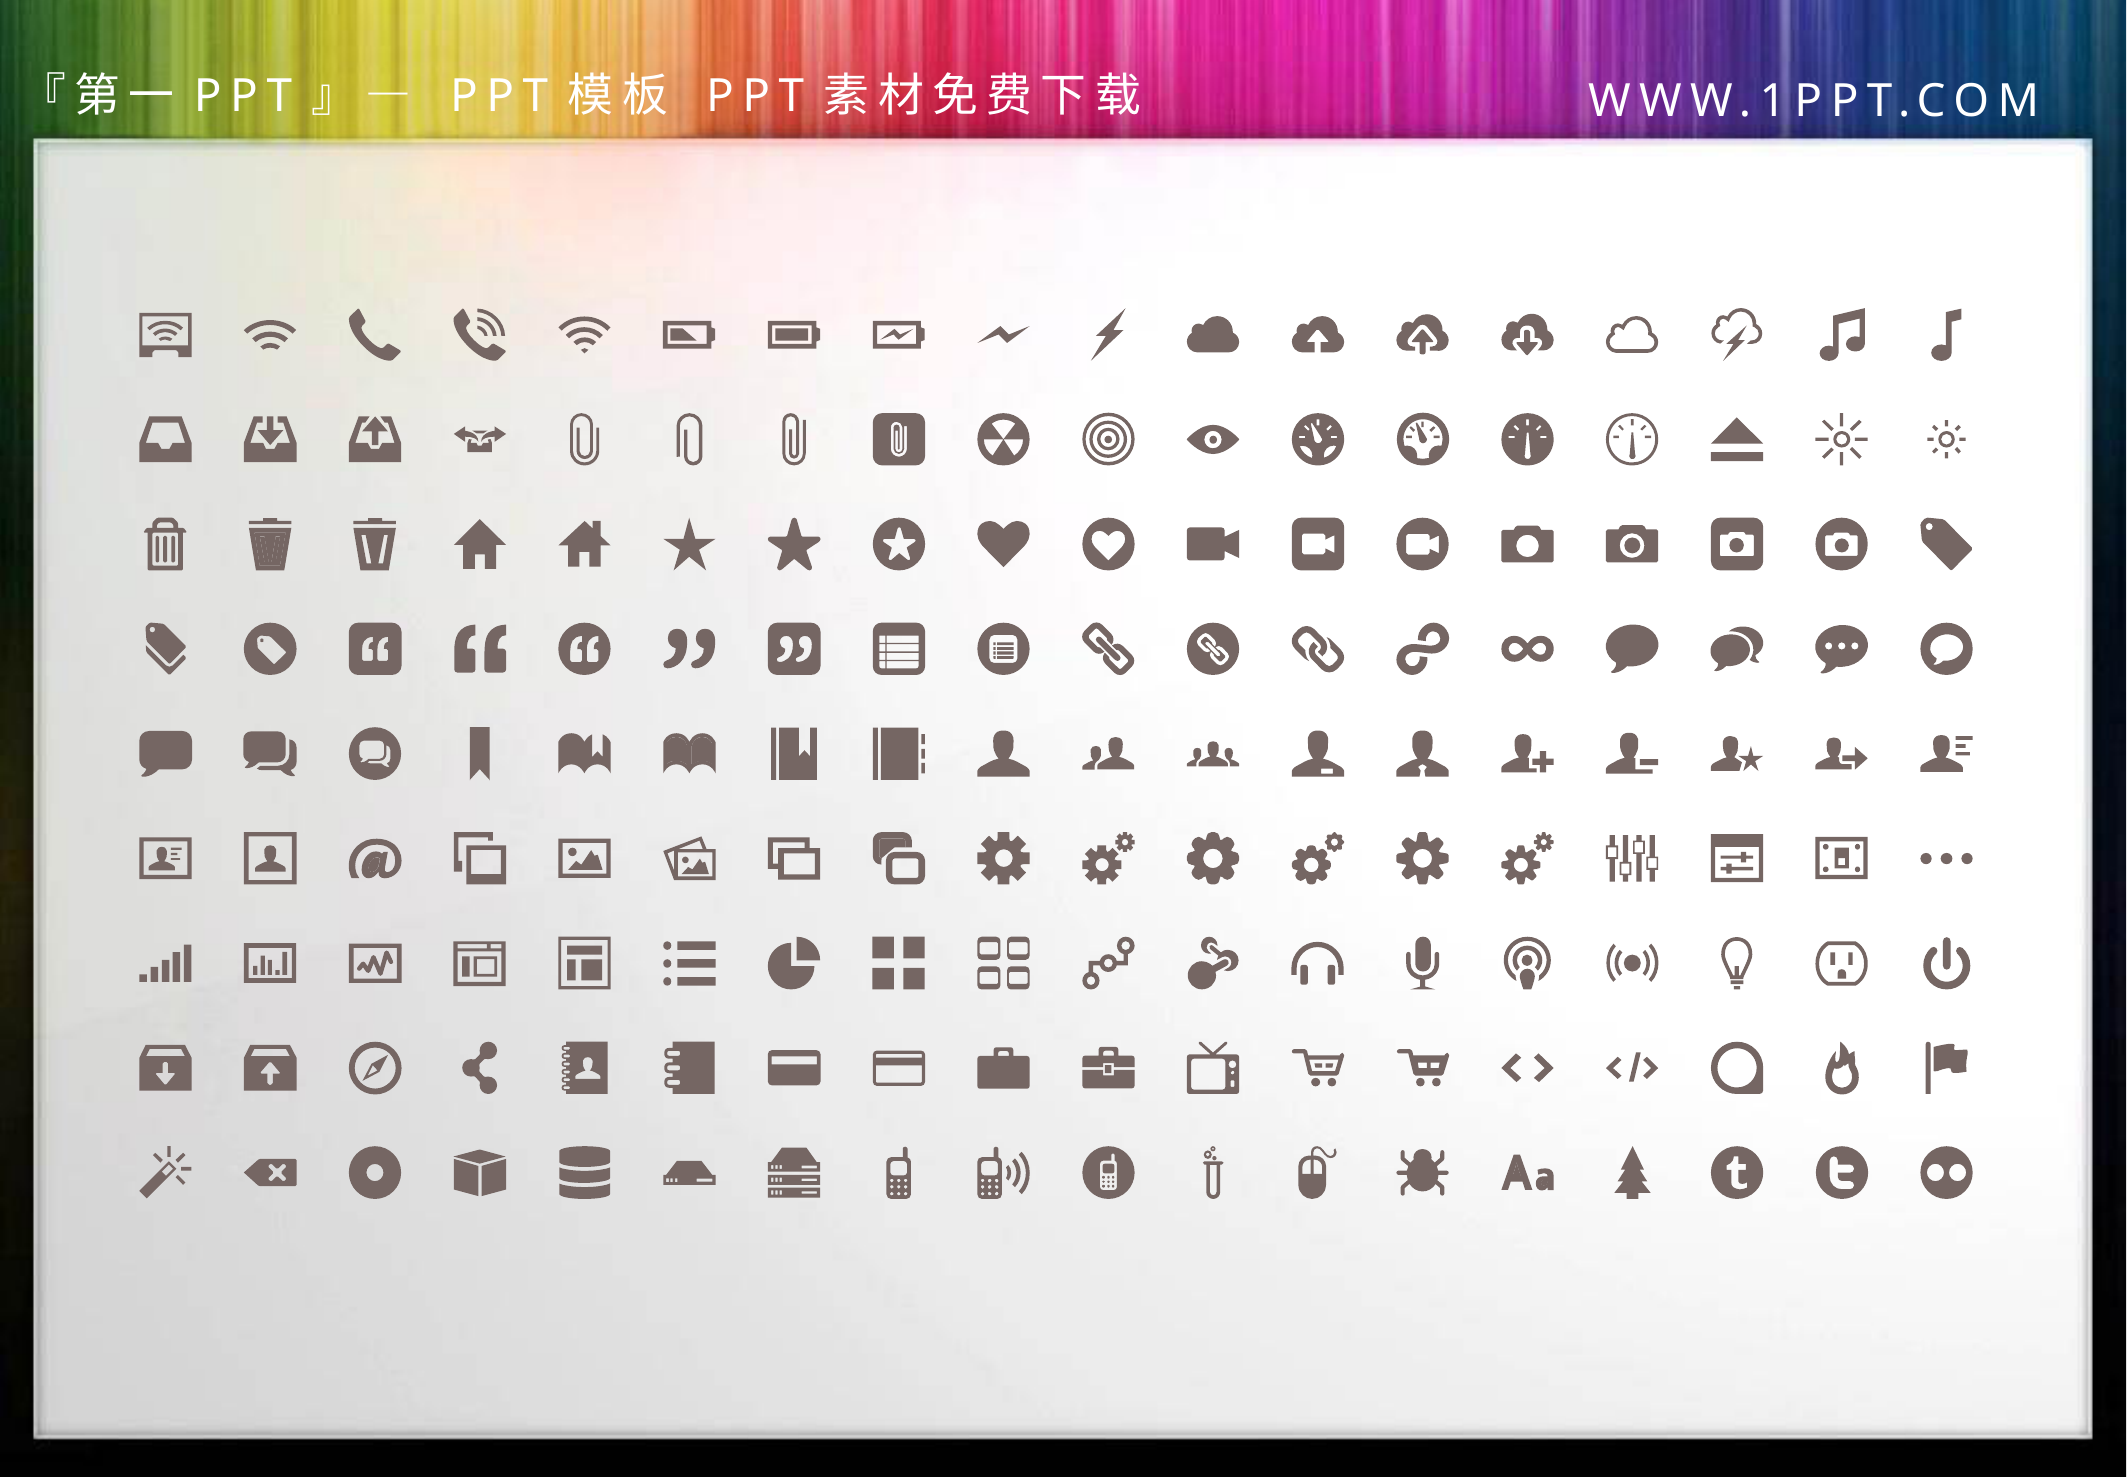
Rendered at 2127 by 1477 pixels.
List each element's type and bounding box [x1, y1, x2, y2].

text_box [259, 536, 269, 562]
text_box [1327, 964, 1336, 985]
text_box [171, 535, 176, 563]
text_box [581, 959, 603, 981]
text_box [1291, 316, 1345, 353]
text_box [977, 413, 1030, 466]
text_box [453, 1158, 479, 1197]
text_box [353, 527, 396, 571]
text_box [175, 1174, 186, 1185]
text_box [1314, 1063, 1323, 1068]
text_box [558, 733, 611, 774]
text_box [1710, 834, 1764, 883]
text_box [568, 850, 603, 870]
text_box [977, 966, 1001, 990]
text_box [1396, 1049, 1450, 1076]
text_box [1082, 746, 1101, 770]
text_box [1942, 937, 1951, 970]
text_box [1605, 1056, 1622, 1079]
text_box [1648, 943, 1659, 982]
text_box [1849, 419, 1862, 432]
text_box [139, 416, 192, 463]
text_box [1639, 759, 1659, 766]
text_box [357, 950, 394, 976]
text_box [1710, 452, 1764, 462]
text_box [1710, 1146, 1764, 1199]
text_box [1396, 730, 1449, 777]
text_box [1416, 1077, 1425, 1087]
text_box [977, 1047, 1030, 1089]
text_box [472, 430, 488, 434]
text_box [1815, 437, 1829, 441]
text_box [1102, 643, 1135, 676]
text_box [1291, 941, 1344, 975]
text_box [872, 1050, 926, 1086]
text_box [872, 517, 926, 571]
text_box [248, 518, 292, 525]
text_box [362, 416, 388, 446]
text_box [1815, 941, 1868, 986]
text_box [467, 439, 492, 453]
text_box [1605, 732, 1653, 774]
text_box [977, 520, 1030, 568]
text_box [921, 748, 925, 759]
text_box [1624, 537, 1641, 554]
text_box [1849, 447, 1862, 459]
text_box [172, 952, 181, 982]
text_box [453, 832, 493, 872]
text_box [1006, 1165, 1012, 1181]
text_box [267, 959, 272, 975]
text_box [1920, 622, 1973, 675]
text_box [1291, 730, 1345, 777]
text_box [1396, 1149, 1449, 1196]
text_box [977, 622, 1030, 675]
text_box [1311, 1077, 1321, 1087]
text_box [767, 320, 821, 349]
text_box [1854, 437, 1868, 441]
text_box [977, 326, 1030, 343]
text_box [271, 536, 281, 562]
text_box [369, 858, 379, 871]
text_box [1815, 737, 1852, 770]
text_box [1291, 626, 1328, 662]
text_box [670, 328, 697, 341]
text_box [145, 622, 186, 664]
text_box [662, 320, 716, 349]
text_box [163, 535, 168, 563]
text_box [1932, 424, 1939, 431]
text_box [1082, 1146, 1135, 1199]
text_box [1932, 447, 1939, 454]
text_box [1291, 413, 1345, 466]
text_box [558, 838, 611, 878]
text_box [1931, 308, 1962, 361]
text_box [767, 1174, 821, 1185]
text_box [1642, 949, 1650, 976]
text_box [1411, 329, 1434, 355]
text_box [348, 1041, 402, 1095]
text_box [921, 762, 925, 774]
text_box [1415, 936, 1431, 972]
text_box [767, 1187, 821, 1198]
text_box [255, 533, 285, 565]
text_box [1415, 422, 1428, 444]
text_box [1186, 832, 1240, 885]
text_box [1501, 635, 1554, 662]
text_box [667, 737, 687, 763]
text_box [1839, 452, 1844, 466]
text_box [348, 622, 402, 675]
text_box [348, 308, 401, 361]
text_box [1209, 435, 1218, 444]
text_box [977, 832, 1030, 885]
text_box [362, 1054, 388, 1081]
text_box [453, 941, 506, 987]
text_box [1605, 525, 1659, 563]
text_box [1082, 1069, 1135, 1089]
text_box [880, 839, 905, 858]
text_box [1723, 325, 1747, 361]
text_box [1605, 413, 1659, 466]
text_box [1396, 832, 1449, 885]
text_box [997, 642, 1014, 646]
text_box [181, 1166, 192, 1171]
text_box [767, 1050, 821, 1086]
text_box [1186, 747, 1202, 767]
text_box [462, 956, 470, 977]
text_box [1533, 1053, 1554, 1083]
text_box [1629, 432, 1636, 459]
text_box [567, 959, 576, 981]
text_box [681, 858, 709, 875]
text_box [767, 837, 821, 880]
text_box [1082, 845, 1122, 885]
text_box [484, 624, 507, 673]
text_box [1618, 424, 1624, 431]
text_box [1940, 852, 1953, 865]
text_box [477, 308, 506, 336]
text_box [1848, 952, 1853, 965]
text_box [580, 348, 589, 354]
text_box [1720, 851, 1754, 863]
text_box [796, 936, 821, 961]
text_box [1300, 964, 1308, 985]
text_box [682, 856, 689, 864]
text_box [1633, 835, 1645, 882]
text_box [570, 413, 600, 466]
text_box [1308, 637, 1345, 673]
text_box [1925, 1041, 1931, 1094]
text_box [1954, 424, 1961, 431]
text_box [663, 1160, 716, 1185]
text_box [1090, 308, 1126, 361]
text_box [1096, 427, 1120, 451]
text_box [677, 959, 716, 968]
text_box [559, 1167, 611, 1183]
text_box [1186, 1041, 1240, 1094]
text_box [1501, 734, 1537, 773]
text_box [1920, 735, 1963, 772]
text_box [1007, 966, 1030, 990]
text_box [558, 316, 611, 331]
text_box [663, 733, 716, 774]
text_box [558, 936, 611, 990]
text_box [260, 342, 281, 350]
text_box [558, 622, 611, 675]
text_box [779, 727, 817, 780]
text_box [1115, 832, 1135, 852]
text_box [567, 945, 603, 955]
text_box [1605, 835, 1619, 882]
text_box [573, 337, 597, 346]
text_box [155, 535, 160, 563]
text_box [880, 328, 914, 340]
text_box [1822, 447, 1834, 459]
text_box [348, 838, 402, 879]
text_box [1955, 752, 1970, 756]
text_box [559, 1146, 611, 1167]
text_box [1104, 1065, 1112, 1074]
text_box [1938, 431, 1955, 448]
text_box [477, 317, 497, 336]
text_box [1396, 314, 1449, 351]
text_box [453, 519, 507, 569]
text_box [1815, 836, 1868, 880]
text_box [255, 845, 286, 872]
text_box [1920, 852, 1932, 865]
text_box [150, 966, 159, 982]
text_box [243, 832, 297, 885]
text_box [677, 941, 716, 950]
text_box [903, 967, 925, 990]
text_box [1325, 1063, 1334, 1068]
text_box [243, 1158, 297, 1187]
text_box [1614, 1146, 1651, 1199]
text_box [1854, 843, 1861, 850]
text_box [771, 727, 777, 780]
text_box [253, 965, 258, 975]
text_box [256, 739, 297, 777]
text_box [1815, 625, 1868, 674]
text_box [469, 727, 490, 780]
text_box [243, 416, 297, 463]
text_box [1082, 1046, 1135, 1068]
text_box [903, 936, 925, 959]
text_box [143, 517, 187, 571]
text_box [1324, 832, 1345, 852]
text_box [348, 416, 402, 463]
text_box [481, 1158, 507, 1197]
text_box [1521, 954, 1533, 966]
text_box [559, 1183, 611, 1199]
text_box [1923, 946, 1971, 990]
text_box [1710, 517, 1764, 571]
text_box [1614, 949, 1623, 976]
text_box [1291, 1049, 1345, 1076]
text_box [1815, 517, 1868, 571]
text_box [1933, 1043, 1968, 1073]
text_box [139, 312, 192, 358]
text_box [1606, 943, 1616, 982]
text_box [1955, 736, 1973, 740]
text_box [462, 1041, 498, 1094]
text_box [1396, 412, 1450, 466]
text_box [1012, 1158, 1021, 1188]
text_box [1839, 413, 1844, 427]
text_box [1082, 622, 1114, 654]
text_box [139, 974, 147, 982]
text_box [477, 325, 488, 336]
text_box [1501, 845, 1541, 885]
text_box [1209, 945, 1239, 972]
text_box [139, 1161, 177, 1199]
text_box [1409, 426, 1416, 432]
text_box [453, 1149, 506, 1164]
text_box [1730, 980, 1744, 985]
text_box [1198, 741, 1228, 767]
text_box [1186, 316, 1240, 353]
text_box [872, 622, 926, 675]
text_box [1082, 517, 1135, 571]
text_box [977, 1146, 1002, 1199]
text_box [282, 951, 288, 975]
text_box [997, 651, 1014, 655]
text_box [558, 520, 611, 567]
text_box [139, 837, 192, 880]
text_box [663, 517, 716, 571]
text_box [1095, 636, 1121, 661]
text_box [1007, 936, 1030, 960]
text_box [145, 645, 186, 675]
text_box [767, 942, 815, 990]
text_box [568, 847, 577, 857]
text_box [1854, 866, 1861, 873]
text_box [161, 959, 170, 982]
text_box [243, 320, 297, 334]
text_box [260, 955, 265, 975]
text_box [1710, 417, 1764, 444]
text_box [1396, 517, 1449, 571]
text_box [1830, 952, 1836, 965]
text_box [1710, 736, 1742, 771]
text_box [885, 851, 926, 885]
text_box [1503, 936, 1551, 981]
text_box [175, 1152, 186, 1163]
text_box [663, 959, 672, 968]
text_box [1186, 424, 1240, 455]
text_box [473, 956, 498, 977]
text_box [1721, 937, 1753, 980]
text_box [1429, 426, 1436, 432]
text_box [1623, 954, 1641, 972]
text_box [243, 1044, 297, 1091]
text_box [565, 327, 604, 339]
text_box [1097, 737, 1135, 770]
text_box [1822, 866, 1829, 873]
text_box [1920, 517, 1972, 571]
text_box [692, 737, 711, 763]
picture [0, 0, 2127, 1477]
text_box [1501, 525, 1554, 563]
text_box [1187, 959, 1229, 990]
text_box [1082, 412, 1135, 466]
text_box [158, 336, 173, 342]
text_box [481, 426, 507, 442]
text_box [1203, 1150, 1212, 1159]
text_box [348, 943, 402, 983]
text_box [664, 1041, 715, 1094]
text_box [782, 413, 806, 466]
text_box [1532, 751, 1554, 773]
text_box [1501, 1154, 1533, 1190]
text_box [1102, 1163, 1115, 1174]
text_box [1018, 1151, 1030, 1195]
text_box [1815, 1146, 1869, 1199]
text_box [872, 936, 894, 959]
text_box [1396, 622, 1450, 675]
text_box [139, 730, 193, 777]
text_box [691, 628, 716, 669]
text_box [1728, 626, 1764, 663]
text_box [561, 1041, 608, 1094]
text_box [147, 320, 184, 331]
text_box [1186, 527, 1240, 561]
text_box [1710, 634, 1750, 672]
text_box [872, 727, 878, 780]
text_box [1533, 832, 1554, 852]
text_box [1512, 945, 1543, 971]
text_box [872, 413, 926, 466]
text_box [152, 1152, 163, 1163]
text_box [453, 308, 506, 361]
text_box [1327, 1077, 1337, 1087]
text_box [1837, 969, 1847, 979]
text_box [1202, 1161, 1224, 1199]
text_box [1822, 419, 1834, 432]
text_box [872, 320, 925, 349]
text_box [1291, 517, 1345, 571]
text_box [1432, 1077, 1441, 1087]
text_box [453, 426, 479, 442]
text_box [348, 1146, 402, 1199]
text_box [1738, 746, 1764, 772]
text_box [1834, 847, 1849, 869]
text_box [252, 331, 289, 343]
text_box [1819, 308, 1865, 361]
text_box [1822, 843, 1829, 850]
text_box [767, 622, 821, 675]
text_box [977, 730, 1030, 777]
text_box [1082, 936, 1135, 990]
text_box [1646, 835, 1659, 882]
text_box [1516, 329, 1538, 356]
text_box [1501, 313, 1554, 351]
text_box [775, 328, 809, 341]
text_box [1605, 624, 1659, 673]
text_box [1514, 1165, 1520, 1175]
text_box [1729, 537, 1744, 553]
text_box [1298, 1146, 1337, 1199]
text_box [348, 727, 402, 780]
text_box [1186, 622, 1240, 675]
text_box [663, 628, 688, 669]
text_box [1501, 1053, 1522, 1083]
text_box [1224, 747, 1240, 767]
text_box [886, 1146, 911, 1199]
text_box [1501, 413, 1554, 466]
text_box [1710, 1041, 1764, 1094]
text_box [248, 527, 292, 571]
text_box [1104, 435, 1113, 444]
text_box [152, 328, 178, 336]
text_box [257, 416, 284, 446]
text_box [1834, 538, 1849, 553]
text_box [1833, 431, 1851, 448]
text_box [1955, 744, 1966, 748]
text_box [454, 624, 476, 673]
text_box [183, 944, 192, 982]
text_box [1961, 852, 1973, 865]
text_box [139, 1044, 192, 1091]
text_box [1842, 746, 1868, 770]
text_box [1406, 951, 1440, 990]
text_box [1711, 308, 1763, 344]
text_box [148, 846, 175, 871]
text_box [1640, 424, 1647, 431]
text_box [466, 845, 507, 885]
text_box [977, 936, 1001, 960]
text_box [663, 836, 716, 881]
text_box [1720, 863, 1754, 874]
text_box [872, 967, 894, 990]
text_box [1825, 1041, 1859, 1095]
text_box [243, 731, 286, 769]
text_box [676, 413, 703, 466]
text_box [1291, 845, 1331, 885]
text_box [353, 518, 396, 525]
text_box [1605, 316, 1659, 353]
text_box [1643, 1056, 1659, 1079]
text_box [663, 941, 672, 950]
text_box [1535, 1168, 1554, 1191]
text_box [1519, 968, 1535, 990]
text_box [880, 727, 919, 780]
text_box [1954, 446, 1961, 454]
text_box [1619, 835, 1632, 882]
text_box [1628, 1052, 1641, 1082]
text_box [167, 1146, 171, 1157]
text_box [1201, 936, 1218, 954]
text_box [921, 734, 925, 745]
text_box [677, 977, 716, 986]
text_box [767, 517, 821, 571]
text_box [243, 943, 297, 983]
text_box [767, 1147, 821, 1172]
text_box [663, 977, 672, 986]
text_box [1920, 1146, 1973, 1199]
text_box [243, 622, 297, 675]
text_box [872, 832, 912, 865]
text_box [1089, 420, 1128, 458]
